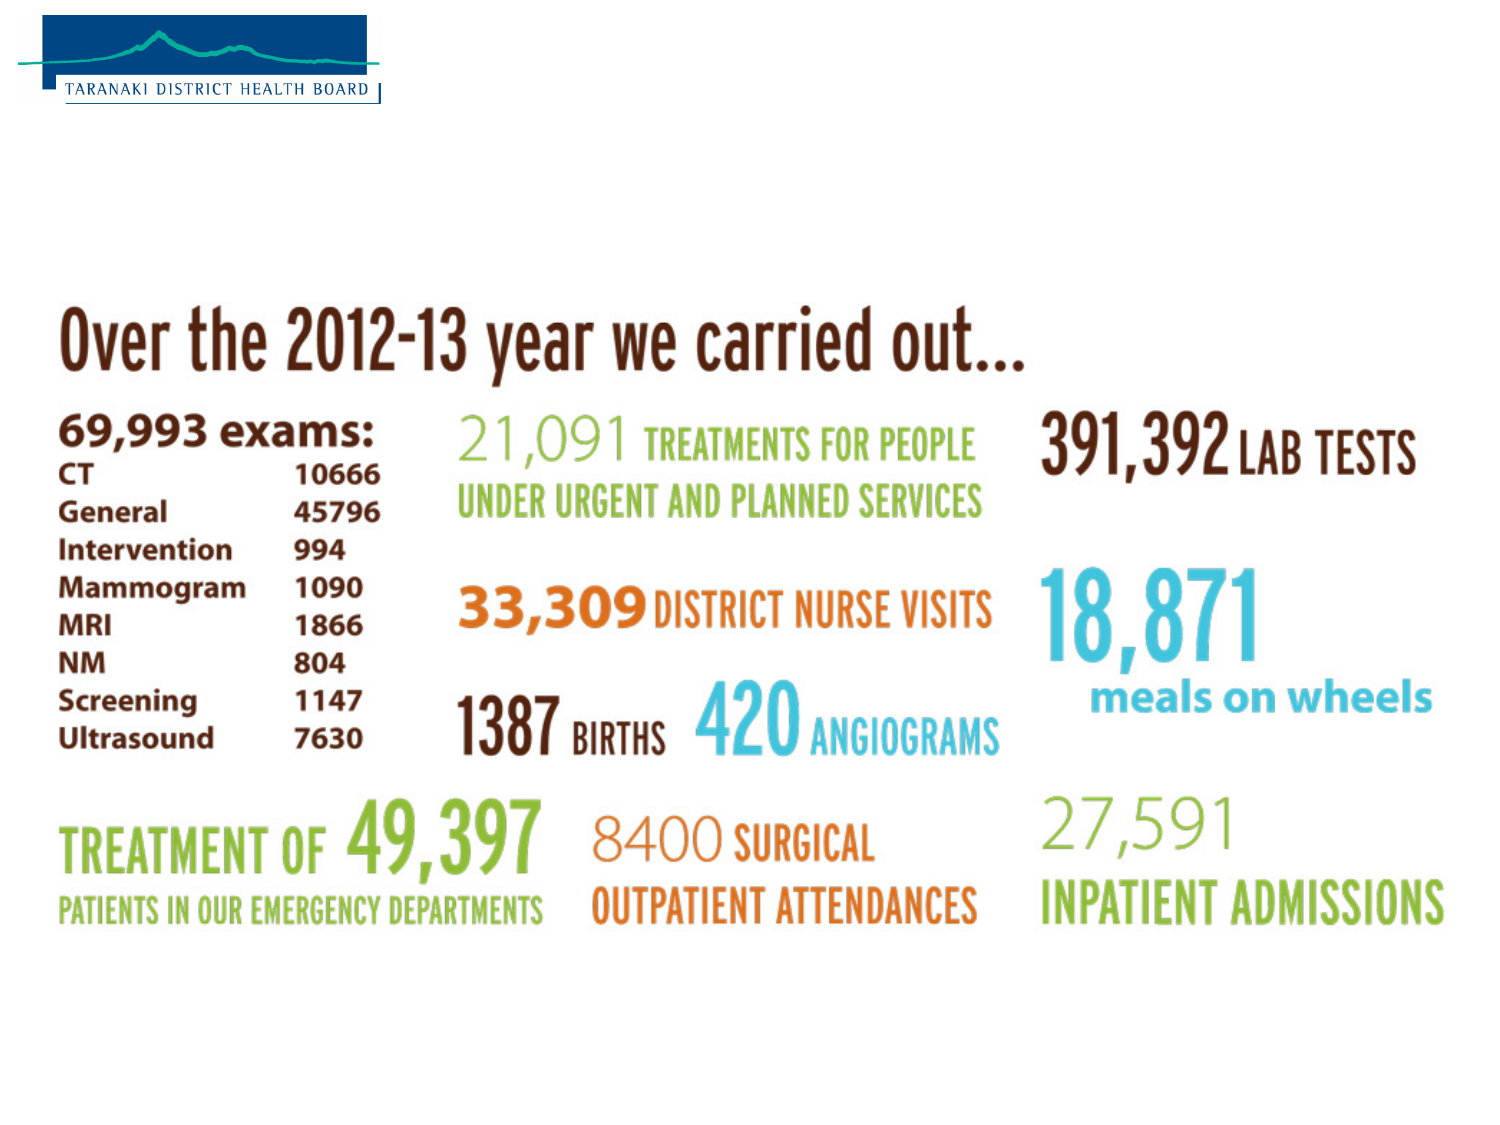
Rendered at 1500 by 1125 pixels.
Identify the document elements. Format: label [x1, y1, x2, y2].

text_box [17, 15, 381, 104]
picture [25, 290, 1493, 942]
